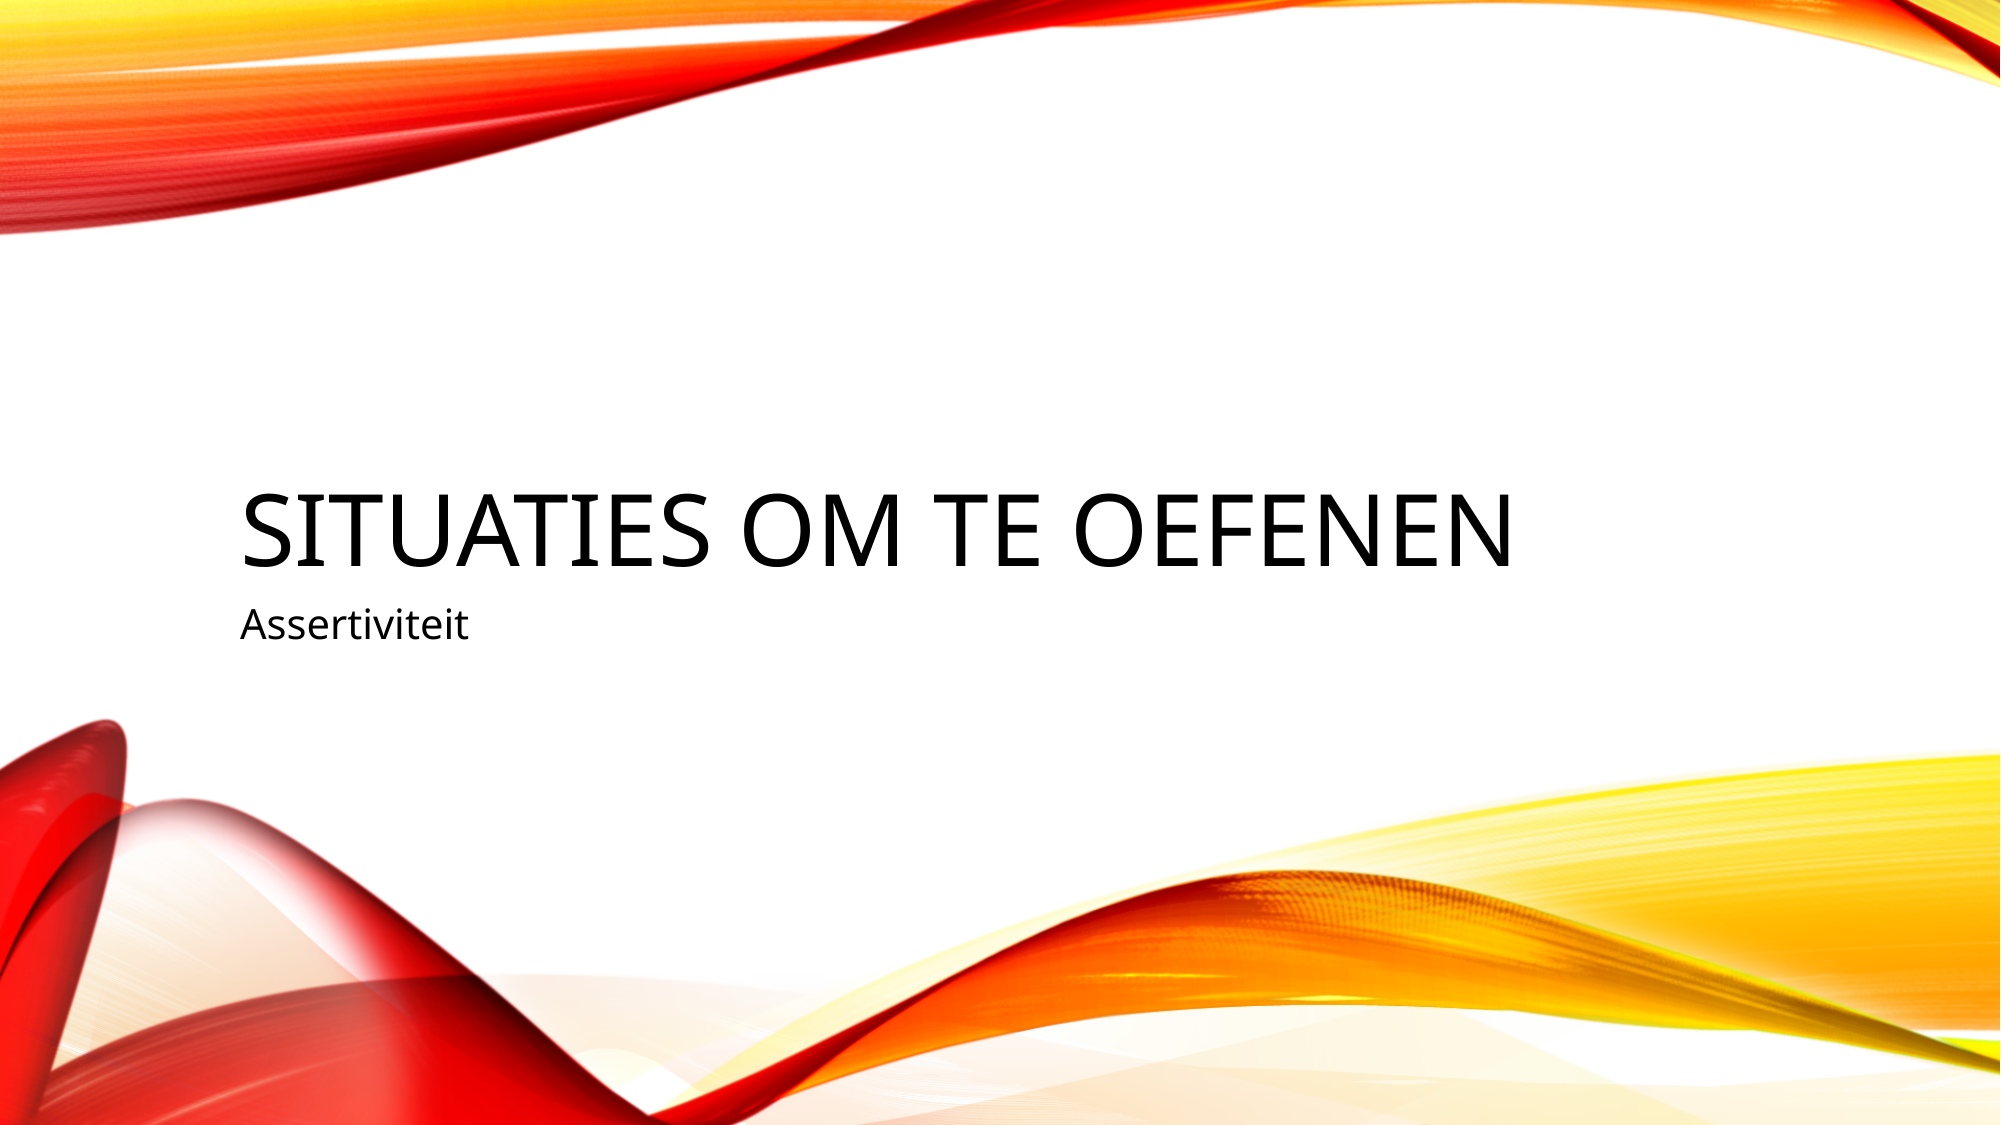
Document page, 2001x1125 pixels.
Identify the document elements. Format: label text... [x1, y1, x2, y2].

picture [0, 717, 2000, 1125]
title Situaties om te oefenen [225, 295, 1775, 595]
picture [0, 0, 2000, 237]
subtitle Assertiviteit [225, 595, 1775, 709]
